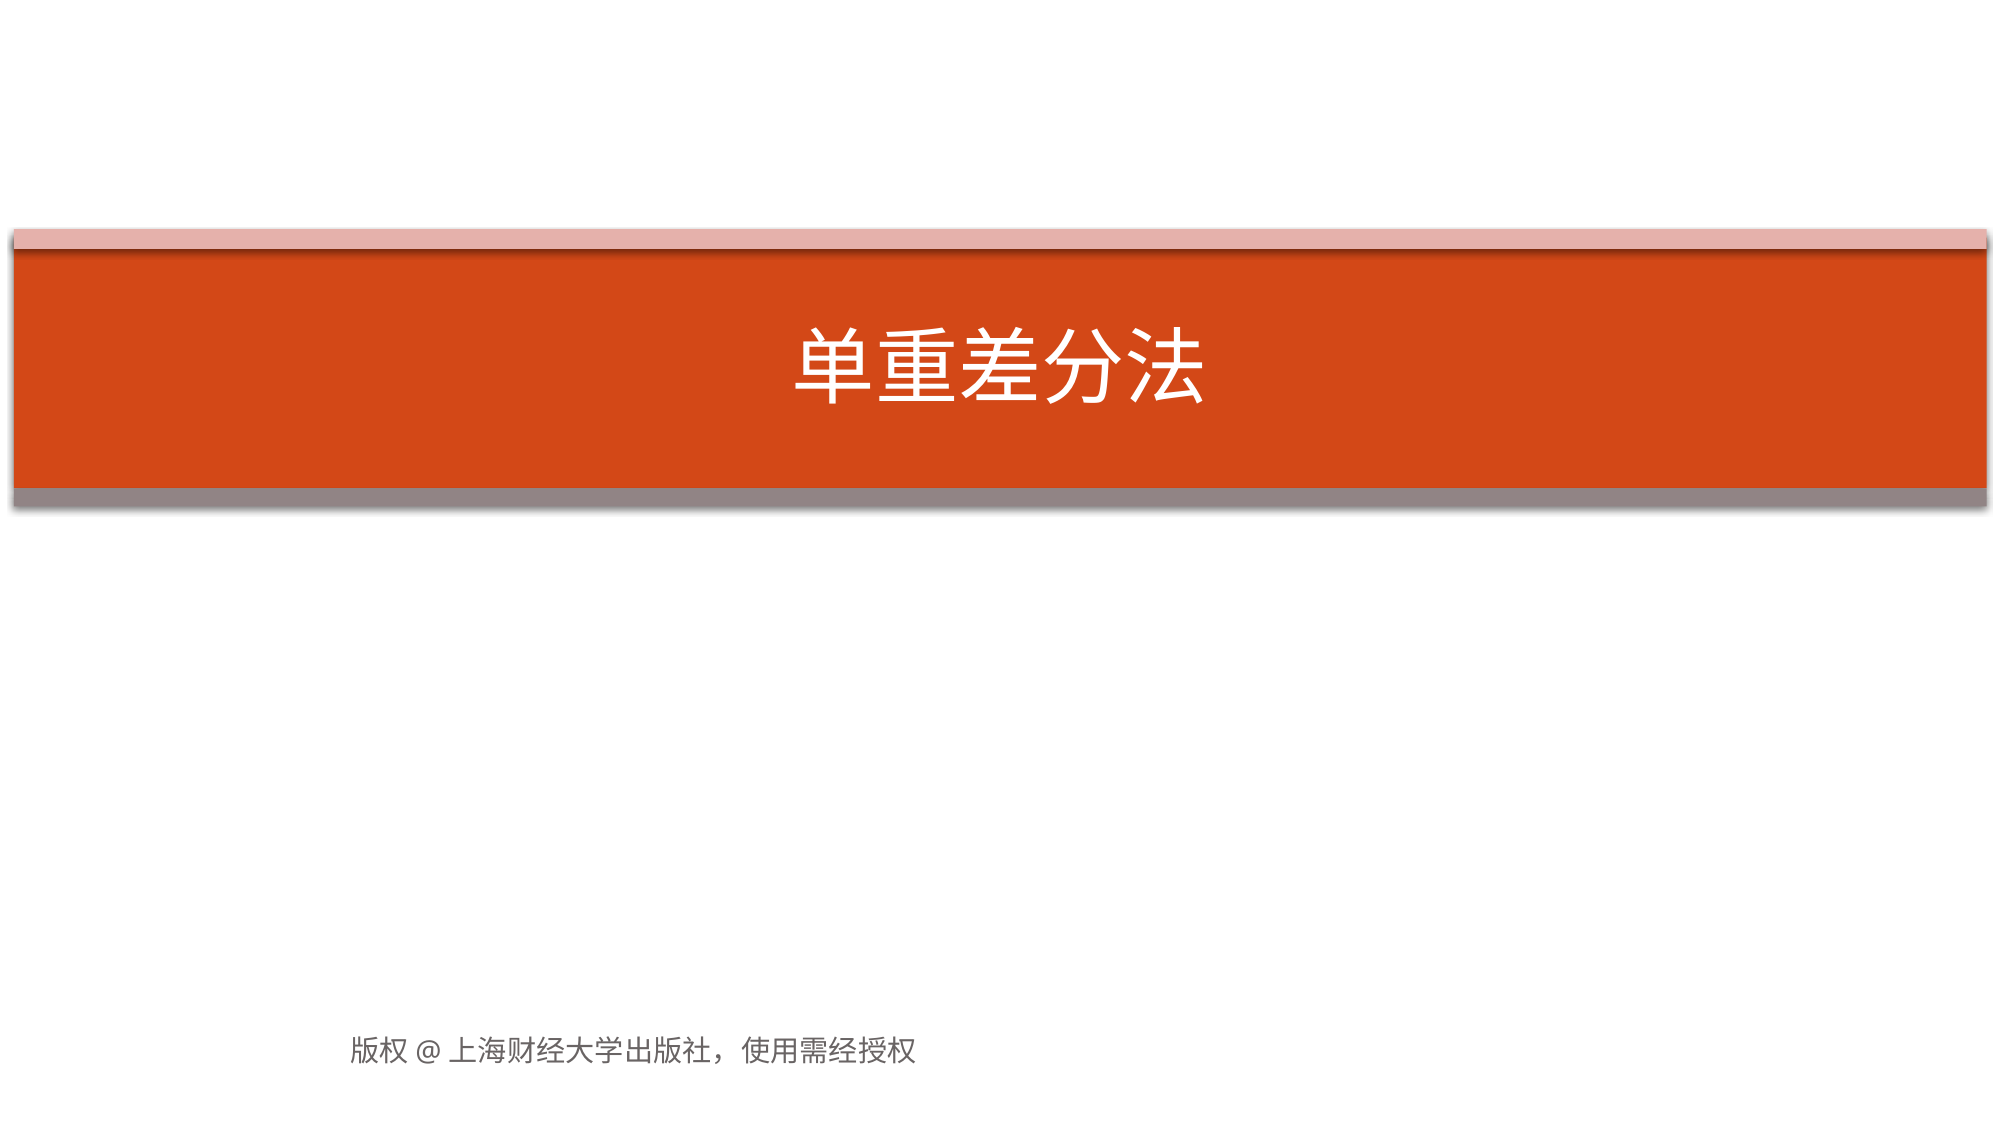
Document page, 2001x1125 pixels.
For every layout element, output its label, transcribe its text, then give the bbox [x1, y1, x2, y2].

footer 版权@上海财经大学出版社，使用需经授权 [200, 1012, 1067, 1088]
title 单重差分法 [99, 247, 1900, 489]
